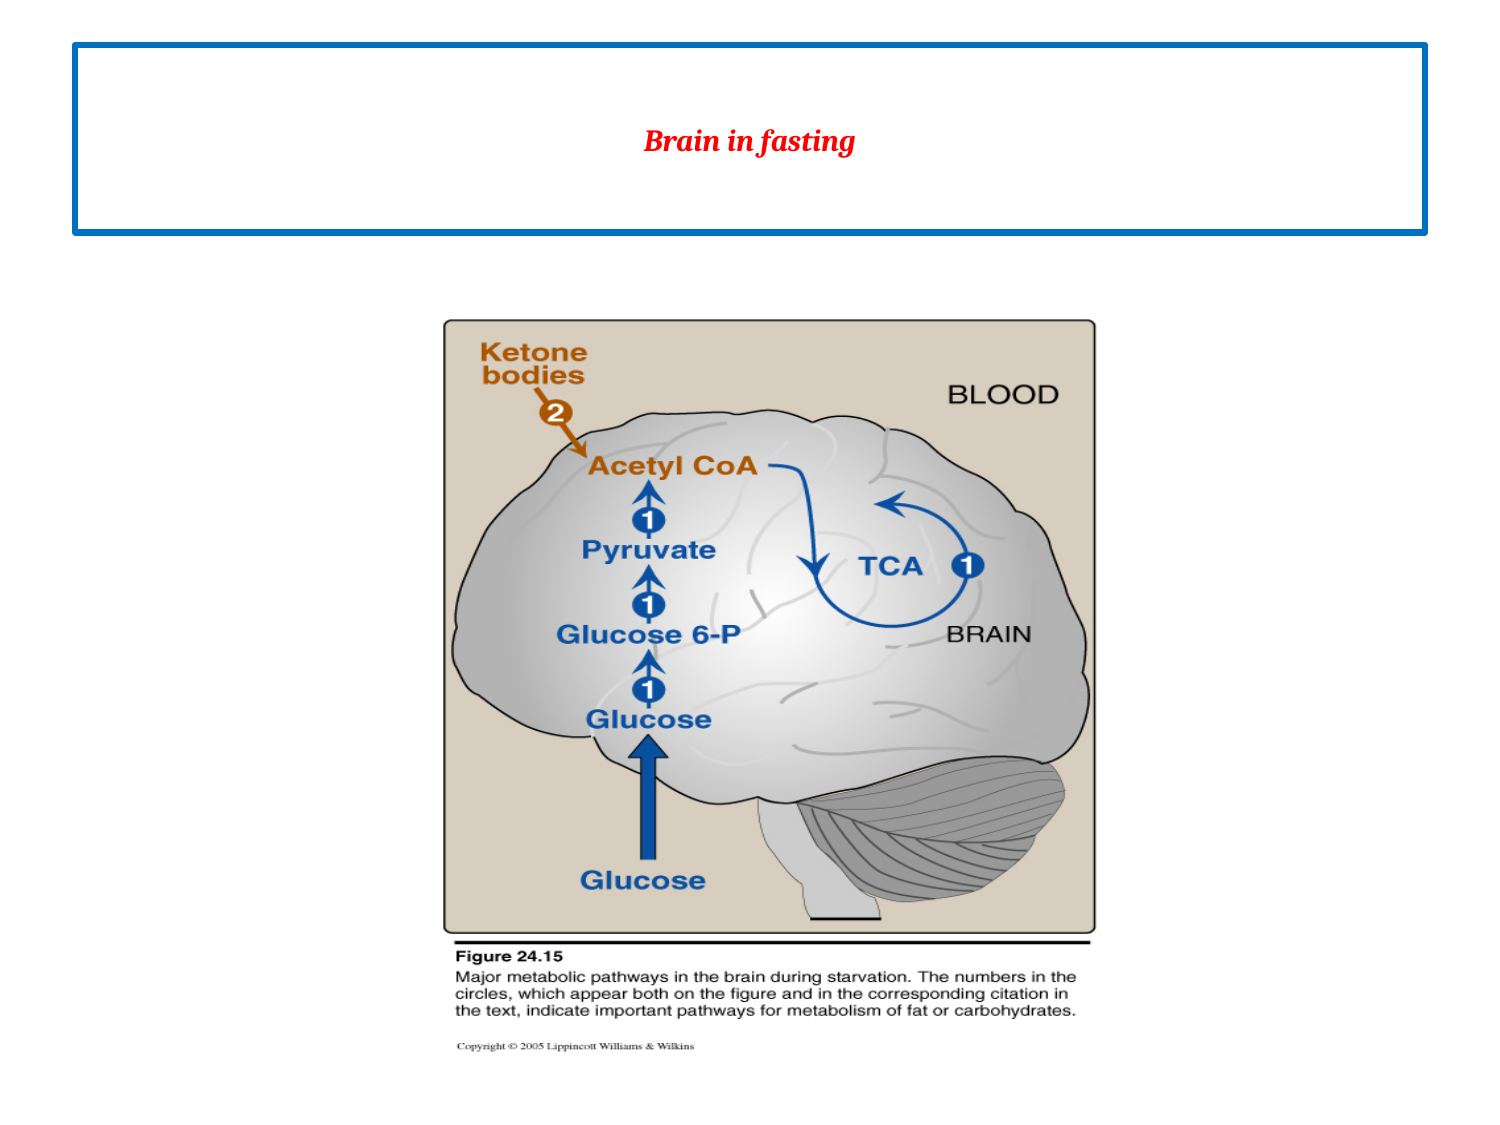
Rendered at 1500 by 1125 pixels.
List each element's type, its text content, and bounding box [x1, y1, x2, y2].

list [362, 292, 1173, 1125]
title Brain in fasting [75, 45, 1425, 233]
